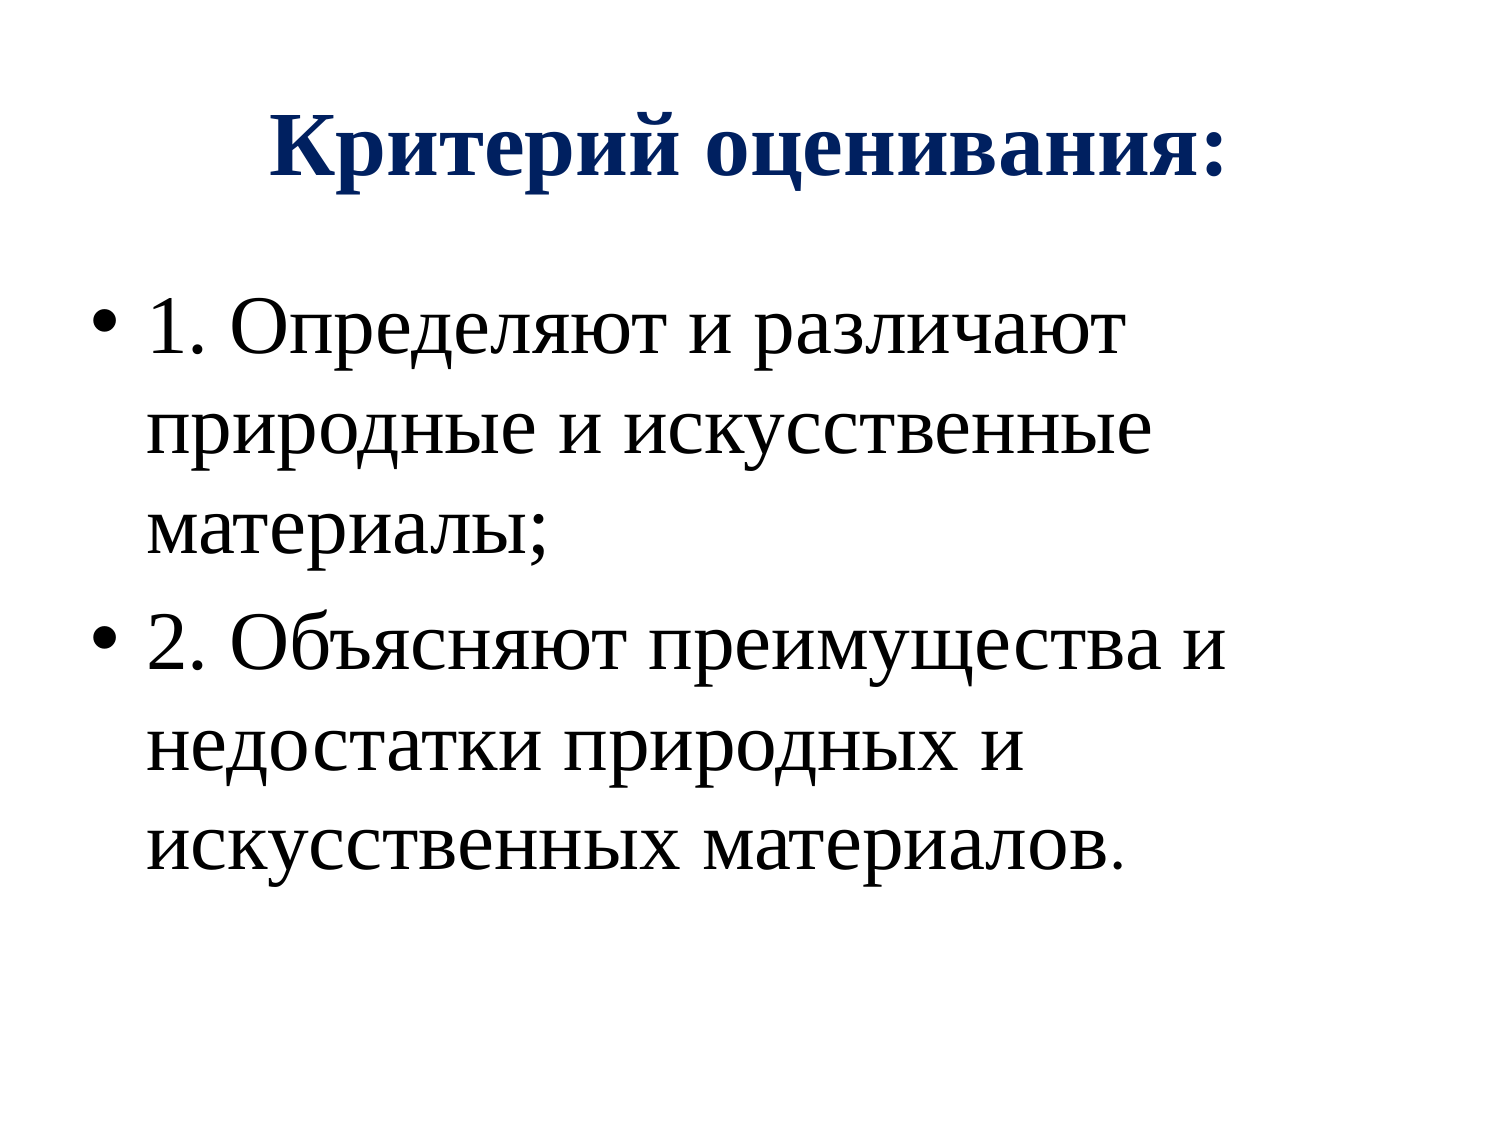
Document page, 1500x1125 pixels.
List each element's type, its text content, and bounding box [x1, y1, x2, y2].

title Критерий оценивания: [75, 45, 1425, 233]
list 1. Определяют и различают природные и искусственные материалы; 2. Объясняют преимущества и недостатки природных и искусственных материалов. [75, 262, 1425, 1005]
